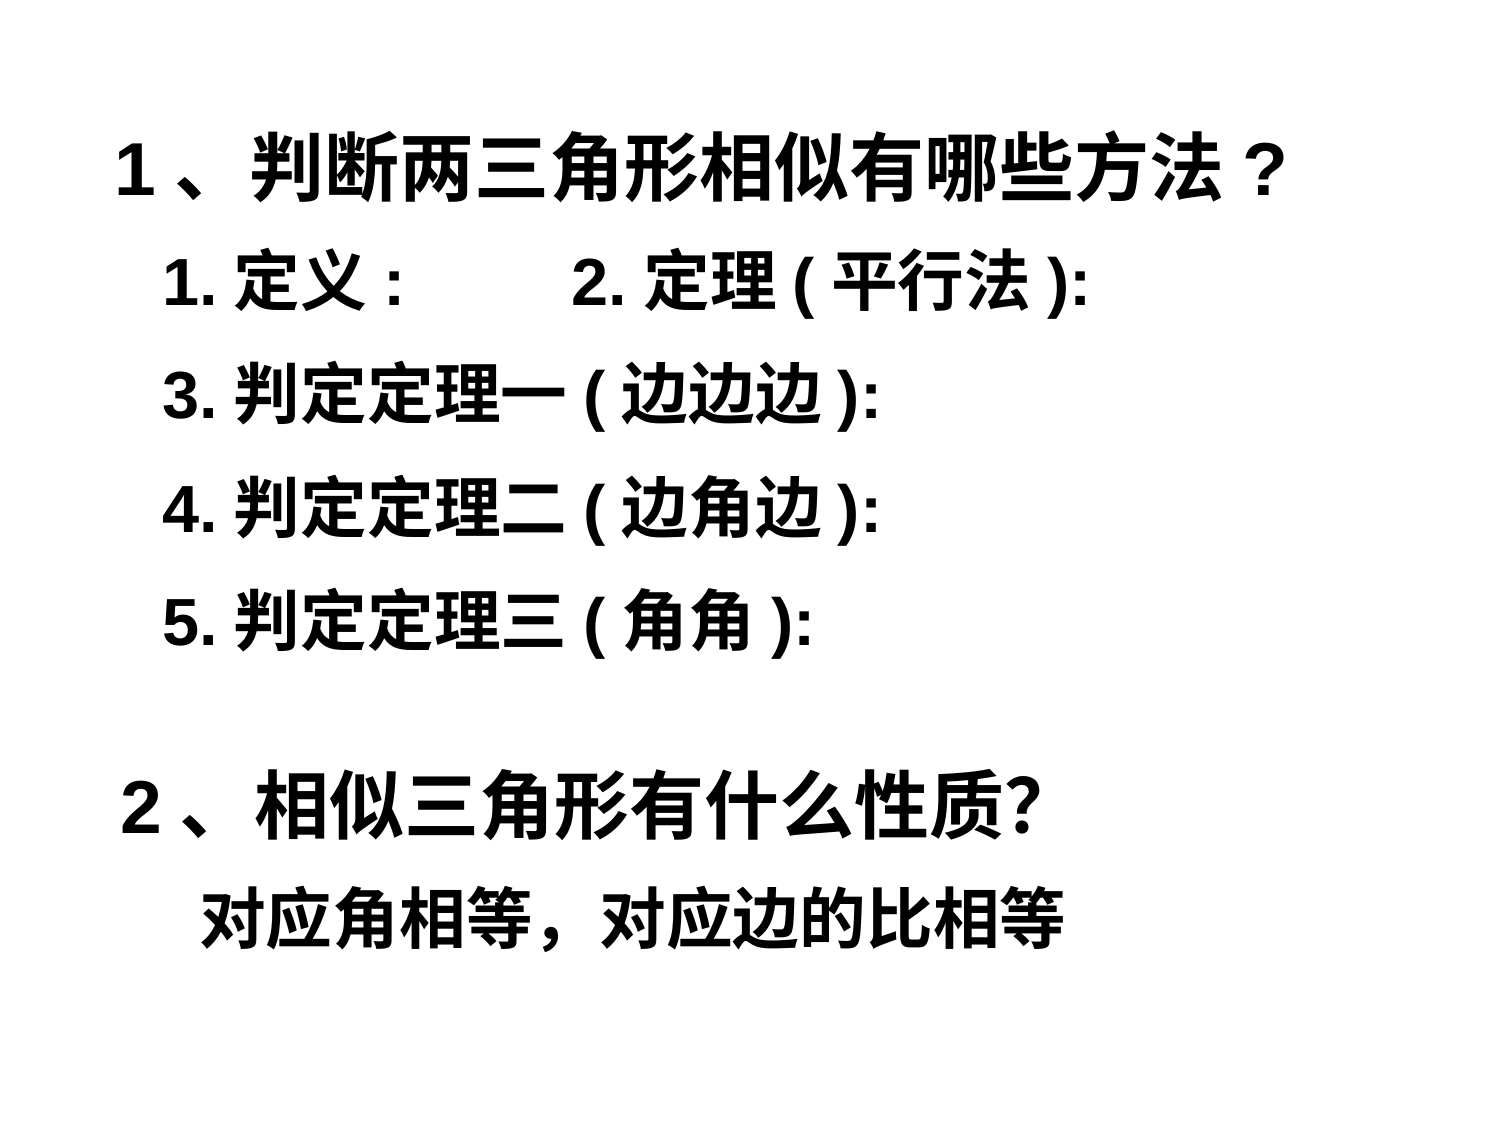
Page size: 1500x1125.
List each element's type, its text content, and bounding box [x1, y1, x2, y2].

text_box 1、判断两三角形相似有哪些方法? [100, 113, 1400, 219]
text_box 对应角相等，对应边的比相等 [184, 869, 1082, 965]
text_box 2、相似三角形有什么性质？ [105, 751, 1095, 857]
text_box 1.定义: 2.定理(平行法): 3.判定定理一(边边边): 4.判定定理二(边角边): 5.判定定理三(角角): [147, 231, 1424, 667]
